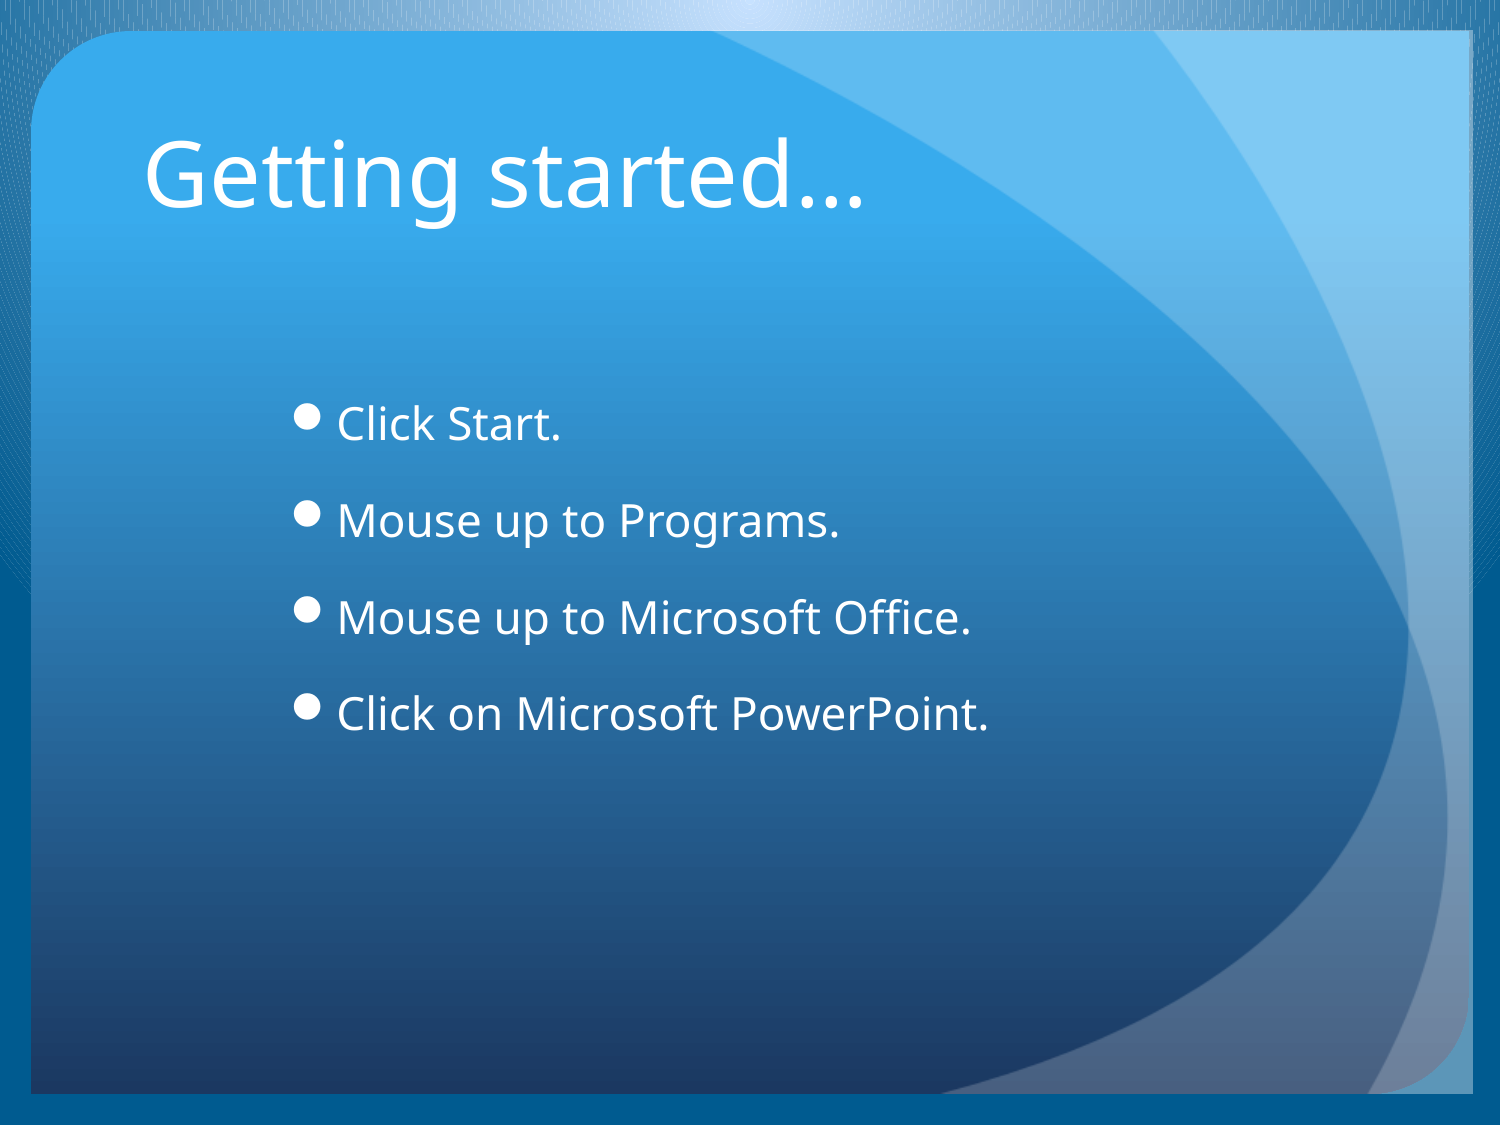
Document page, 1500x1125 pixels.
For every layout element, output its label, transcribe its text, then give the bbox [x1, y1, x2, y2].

title Getting started… [127, 62, 1372, 234]
picture [24, 30, 1473, 1094]
list Click Start. Mouse up to Programs. Mouse up to Microsoft Office. Click on Microsoft PowerPoint. [275, 387, 1173, 888]
